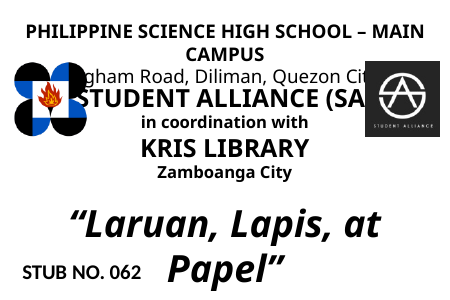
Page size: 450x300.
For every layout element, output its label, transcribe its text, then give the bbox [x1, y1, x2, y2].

picture [12, 60, 88, 137]
picture [364, 60, 441, 137]
text_box PHILIPPINE SCIENCE HIGH SCHOOL – MAIN CAMPUS Agham Road, Diliman, Quezon City [0, 12, 450, 74]
text_box “Laruan, Lapis, at Papel” [0, 192, 450, 298]
text_box STUB NO. 062 [7, 251, 213, 292]
text_box STUDENT ALLIANCE (SA) in coordination with KRIS LIBRARY Zamboanga City [0, 74, 450, 190]
